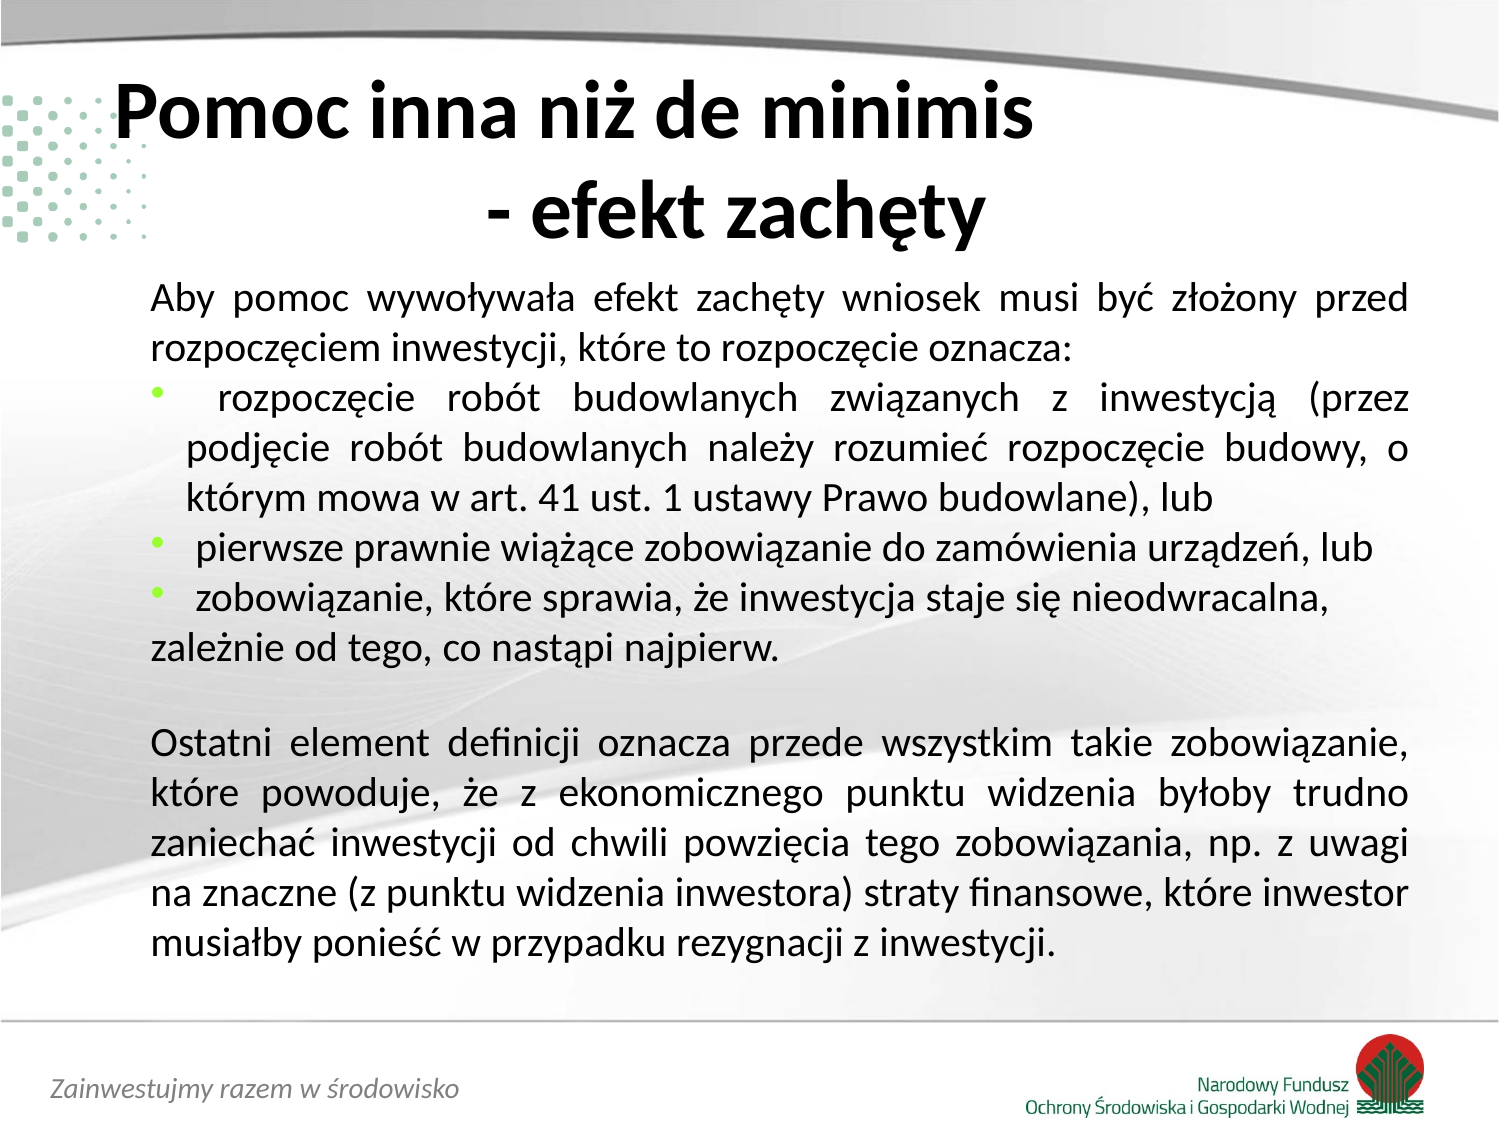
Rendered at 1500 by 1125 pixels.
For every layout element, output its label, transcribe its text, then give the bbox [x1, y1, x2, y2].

text_box Pomoc inna niż de minimis - efekt zachęty [100, 66, 1374, 244]
picture [0, 0, 1499, 1023]
picture [1026, 1034, 1424, 1118]
text_box Aby pomoc wywoływała efekt zachęty wniosek musi być złożony przed rozpoczęciem inwestycji, które to rozpoczęcie oznacza: rozpoczęcie robót budowlanych związanych z inwestycją (przez podjęcie robót budowlanych należy rozumieć rozpoczęcie budowy, o którym mowa w art. 41 ust. 1 ustawy Prawo budowlane), lub pierwsze prawnie wiążące zobowiązanie do zamówienia urządzeń, lub zobowiązanie, które sprawia, że inwestycja staje się nieodwracalna, zależnie od tego, co nastąpi najpierw. Ostatni element definicji oznacza przede wszystkim takie zobowiązanie, które powoduje, że z ekonomicznego punktu widzenia byłoby trudno zaniechać inwestycji od chwili powzięcia tego zobowiązania, np. z uwagi na znaczne (z punktu widzenia inwestora) straty finansowe, które inwestor musiałby ponieść w przypadku rezygnacji z inwestycji. [135, 262, 1425, 1005]
